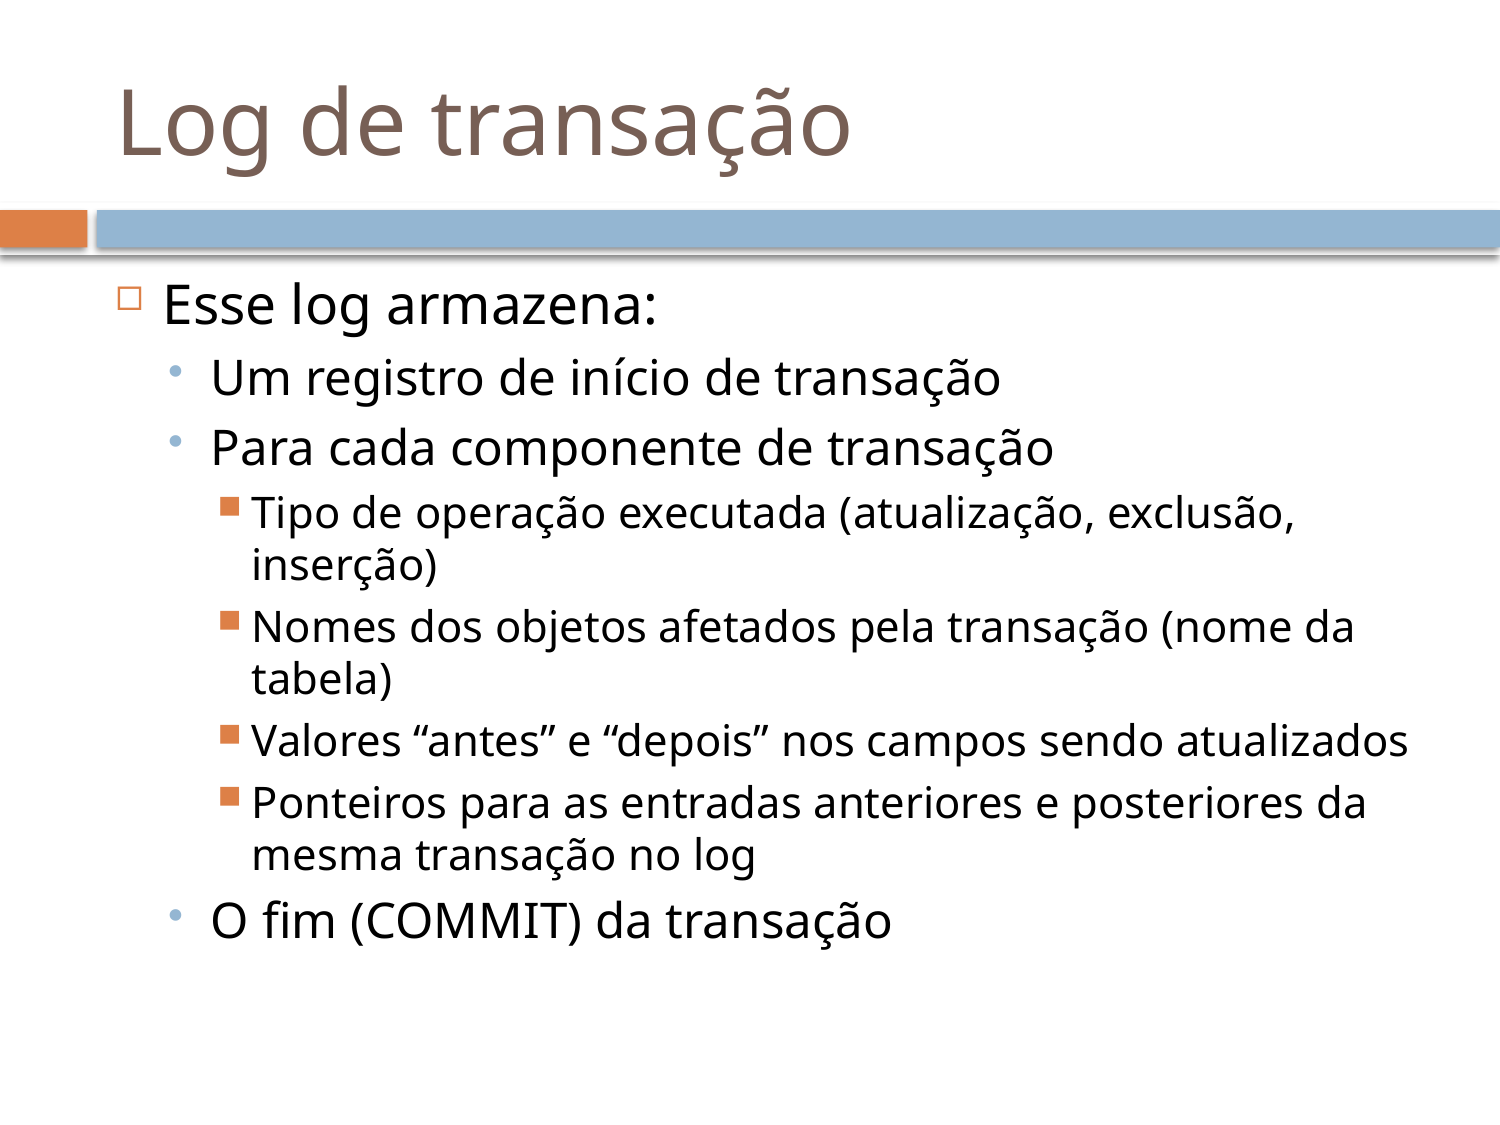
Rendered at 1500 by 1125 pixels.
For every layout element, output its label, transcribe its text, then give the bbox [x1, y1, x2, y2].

title Log de transação [100, 37, 1438, 200]
list Esse log armazena: Um registro de início de transação Para cada componente de transação Tipo de operação executada (atualização, exclusão, inserção) Nomes dos objetos afetados pela transação (nome da tabela) Valores “antes” e “depois” nos campos sendo atualizados Ponteiros para as entradas anteriores e posteriores da mesma transação no log O fim (COMMIT) da transação [100, 262, 1438, 1000]
